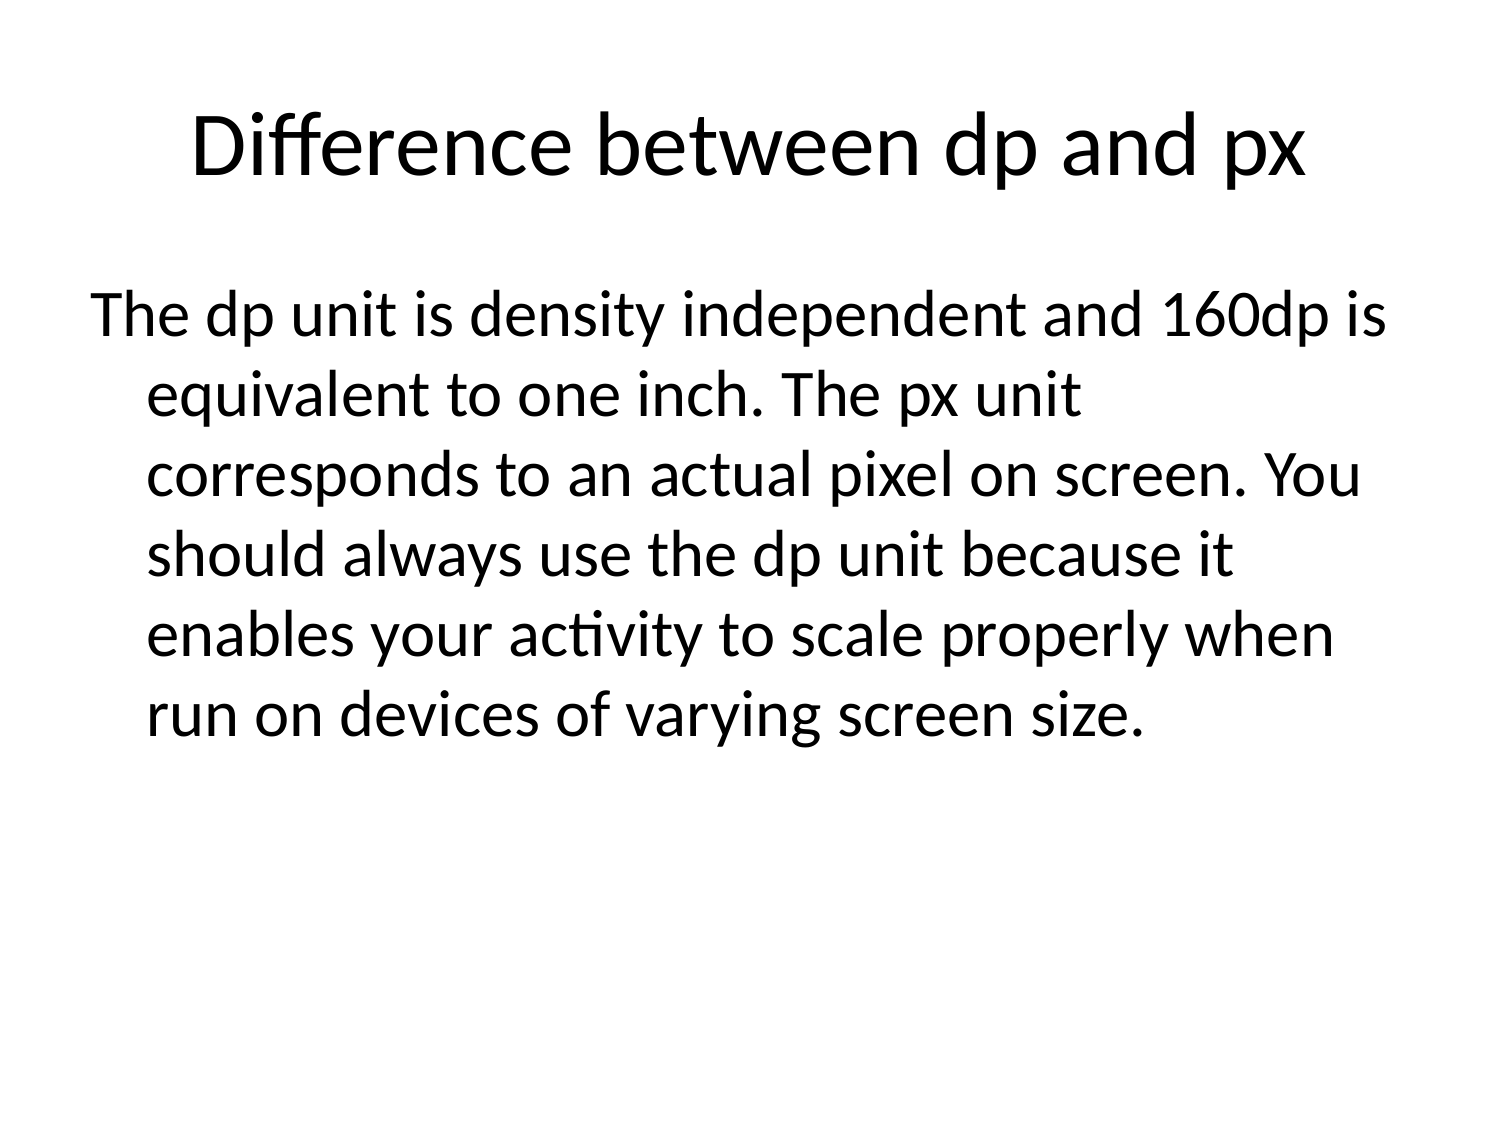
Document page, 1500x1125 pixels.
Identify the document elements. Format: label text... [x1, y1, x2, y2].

list The dp unit is density independent and 160dp is equivalent to one inch. The px unit corresponds to an actual pixel on screen. You should always use the dp unit because it enables your activity to scale properly when run on devices of varying screen size. [75, 262, 1425, 1005]
title Difference between dp and px [75, 45, 1425, 233]
